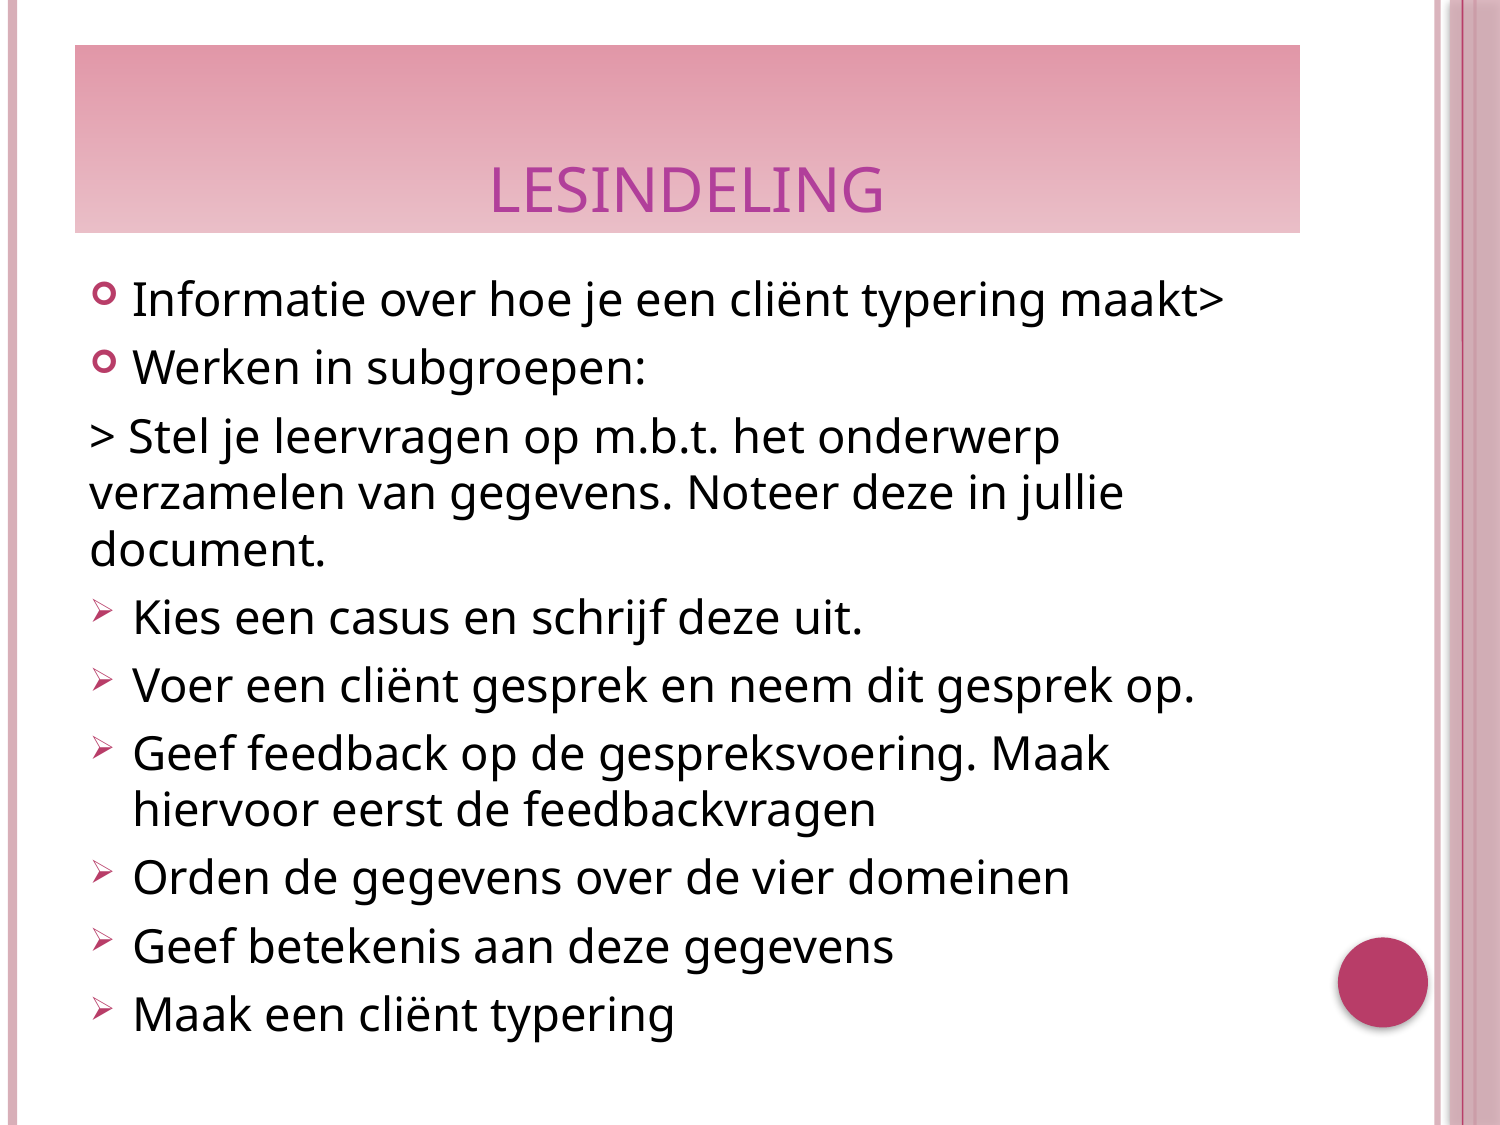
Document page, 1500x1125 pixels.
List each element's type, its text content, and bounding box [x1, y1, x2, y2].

list Informatie over hoe je een cliënt typering maakt> Werken in subgroepen: > Stel je leervragen op m.b.t. het onderwerp verzamelen van gegevens. Noteer deze in jullie document. Kies een casus en schrijf deze uit. Voer een cliënt gesprek en neem dit gesprek op. Geef feedback op de gespreksvoering. Maak hiervoor eerst de feedbackvragen Orden de gegevens over de vier domeinen Geef betekenis aan deze gegevens Maak een cliënt typering [75, 262, 1300, 1062]
title lesindeling [75, 45, 1300, 233]
